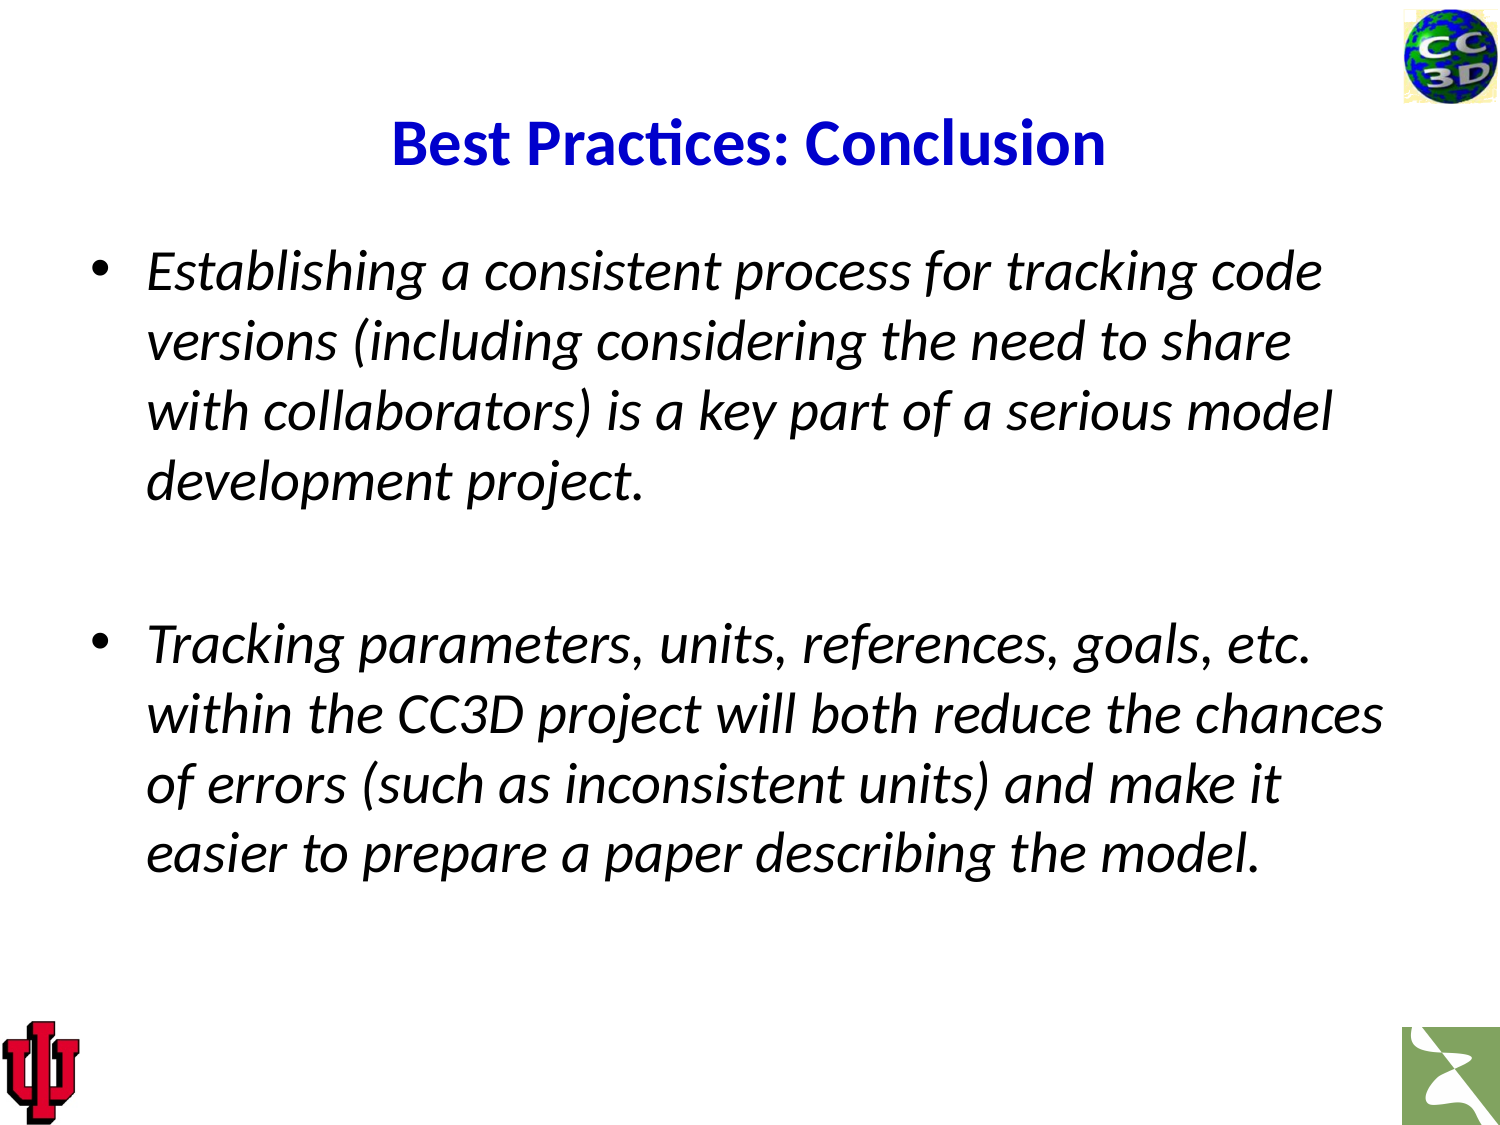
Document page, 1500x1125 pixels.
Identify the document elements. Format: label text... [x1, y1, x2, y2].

picture [1402, 1027, 1500, 1125]
list Establishing a consistent process for tracking code versions (including considering the need to share with collaborators) is a key part of a serious model development project. Tracking parameters, units, references, goals, etc. within the CC3D project will both reduce the chances of errors (such as inconsistent units) and make it easier to prepare a paper describing the model. [75, 224, 1425, 1100]
picture [0, 1020, 80, 1125]
title Best Practices: Conclusion [75, 45, 1425, 224]
picture [1402, 5, 1500, 108]
